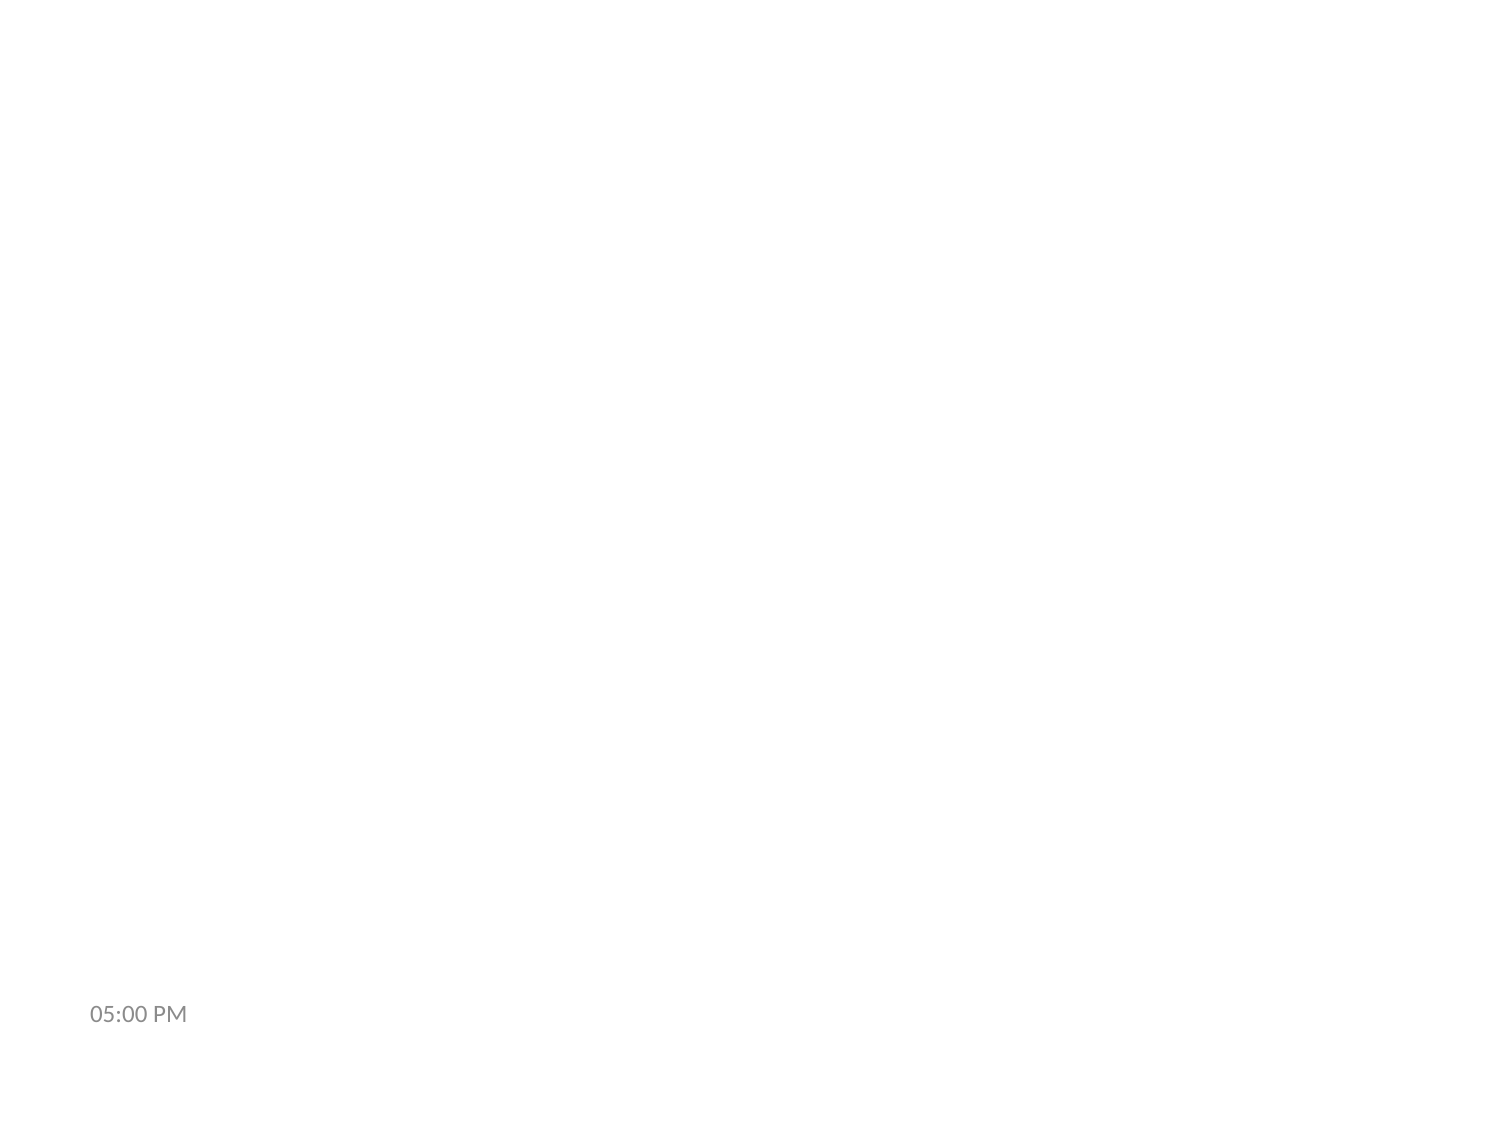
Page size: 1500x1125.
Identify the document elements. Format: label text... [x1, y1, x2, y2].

text_box 3:35 PM [75, 982, 425, 1043]
